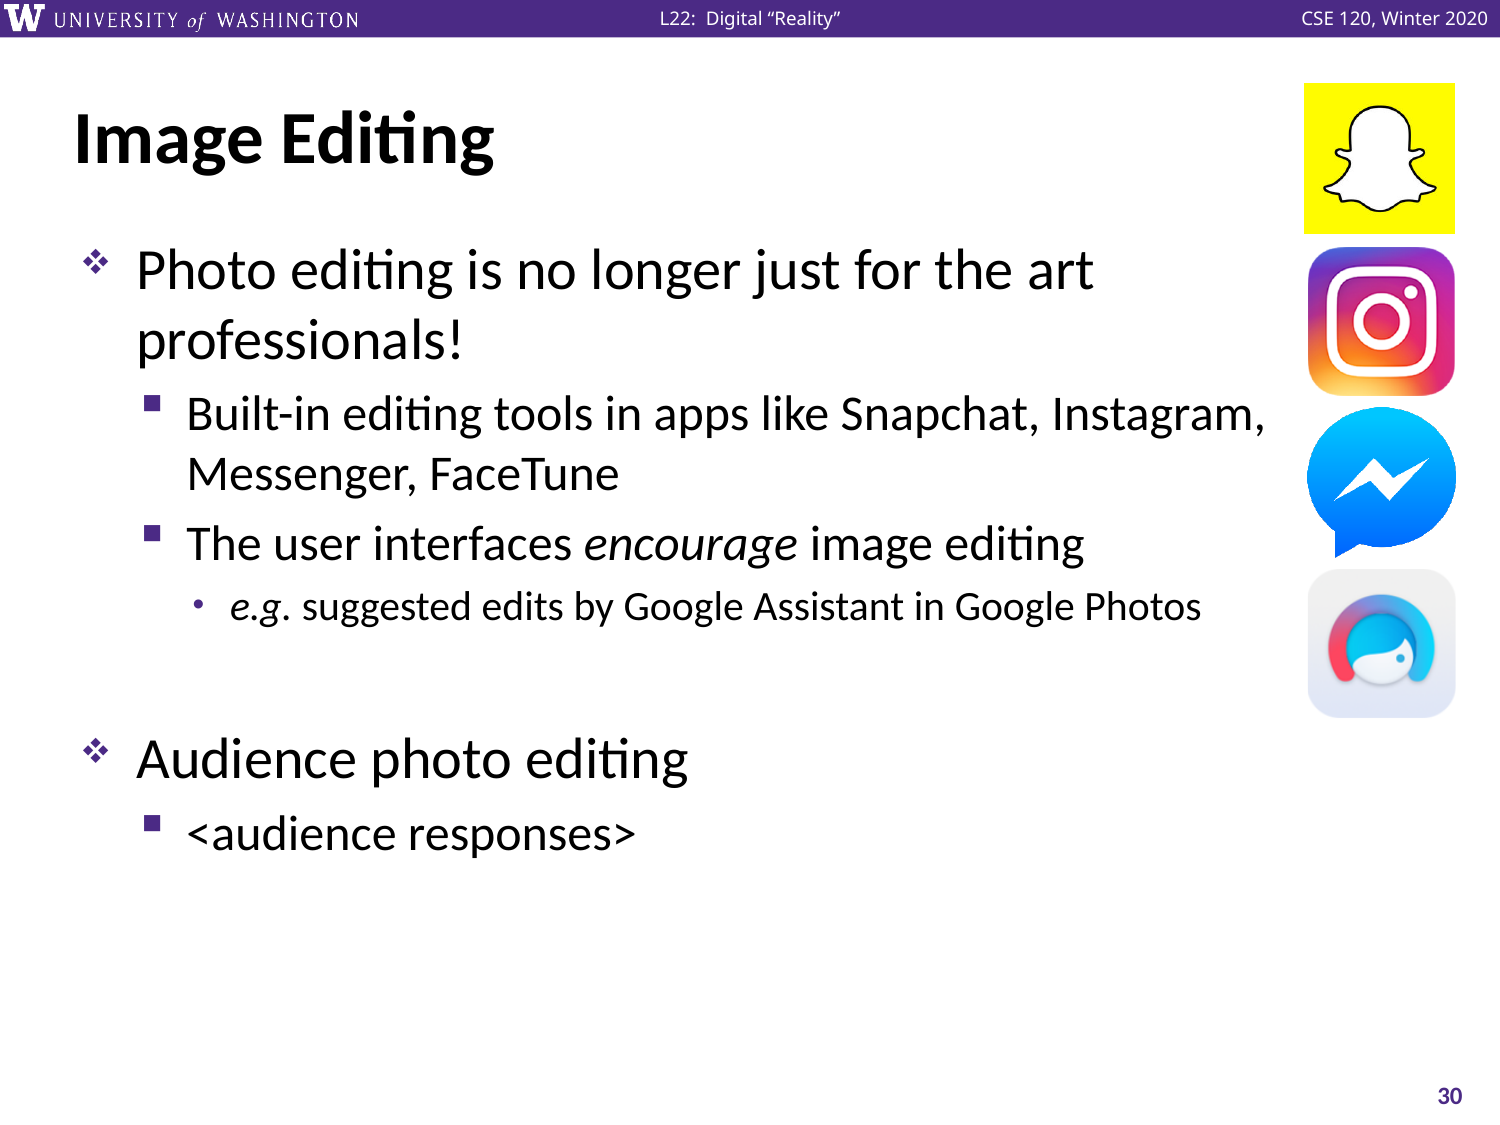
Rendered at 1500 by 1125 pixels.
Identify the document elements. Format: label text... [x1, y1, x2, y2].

picture [1304, 83, 1455, 234]
picture [1307, 569, 1456, 720]
slide_number 30 [1400, 1065, 1500, 1125]
list Photo editing is no longer just for the art professionals! Built-in editing tools in apps like Snapchat, Instagram, Messenger, FaceTune The user interfaces encourage image editing e.g. suggested edits by Google Assistant in Google Photos Audience photo editing <audience responses> [64, 223, 1438, 1040]
title Image Editing [58, 71, 1438, 197]
picture [1306, 245, 1455, 397]
picture [4, 4, 358, 32]
picture [1306, 407, 1456, 558]
